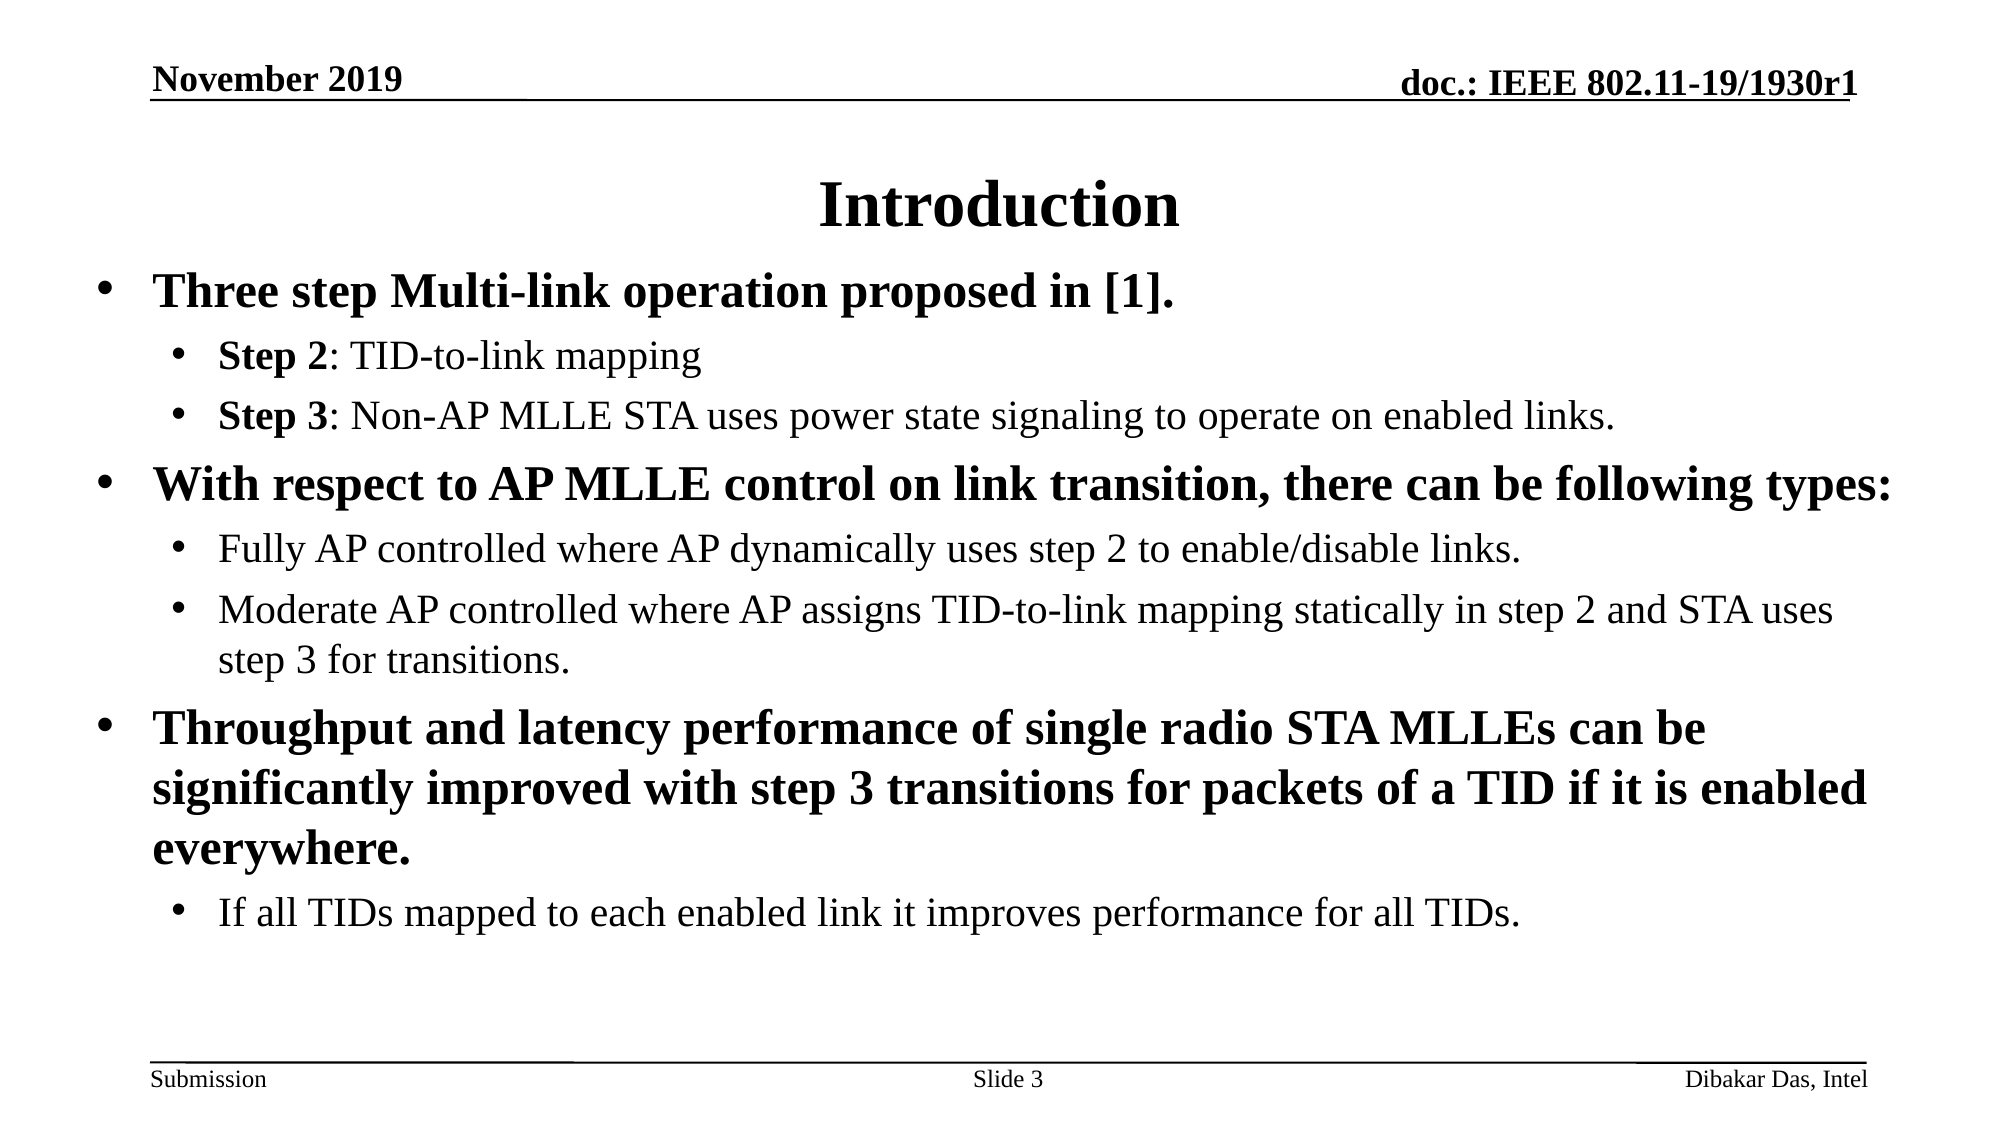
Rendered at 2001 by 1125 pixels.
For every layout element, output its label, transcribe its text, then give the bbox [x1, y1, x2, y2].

slide_number Slide 3 [950, 1061, 1067, 1123]
footer Dibakar Das, Intel [1171, 1061, 1869, 1093]
list Three step Multi-link operation proposed in [1]. Step 2: TID-to-link mapping Step 3: Non-AP MLLE STA uses power state signaling to operate on enabled links. With respect to AP MLLE control on link transition, there can be following types: Fully AP controlled where AP dynamically uses step 2 to enable/disable links. Moderate AP controlled where AP assigns TID-to-link mapping statically in step 2 and STA uses step 3 for transitions. Throughput and latency performance of single radio STA MLLEs can be significantly improved with step 3 transitions for packets of a TID if it is enabled everywhere. If all TIDs mapped to each enabled link it improves performance for all TIDs. [80, 249, 1919, 925]
title Introduction [149, 112, 1850, 249]
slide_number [152, 54, 563, 100]
